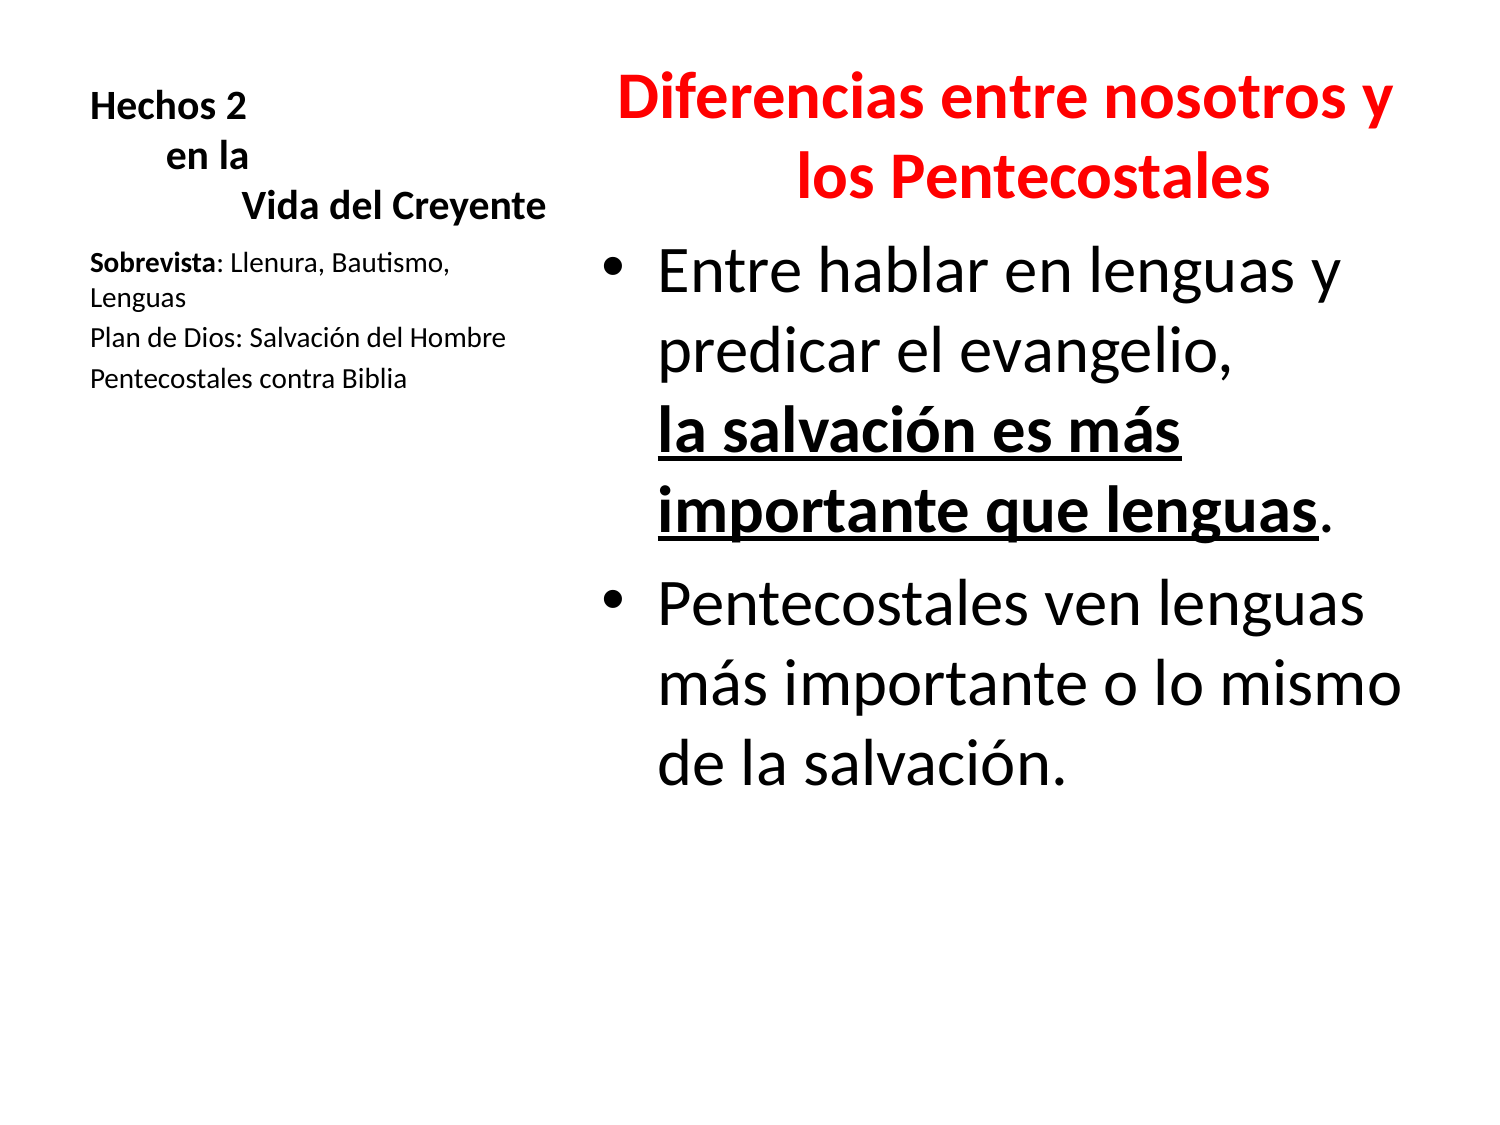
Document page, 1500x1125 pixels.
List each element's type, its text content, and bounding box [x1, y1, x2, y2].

title Hechos 2 en la Vida del Creyente [75, 44, 569, 235]
list Sobrevista: Llenura, Bautismo, Lenguas Plan de Dios: Salvación del Hombre Pentecostales contra Biblia [75, 235, 569, 1005]
list Diferencias entre nosotros y los Pentecostales Entre hablar en lenguas y predicar el evangelio, la salvación es más importante que lenguas. Pentecostales ven lenguas más importante o lo mismo de la salvación. [586, 44, 1425, 1005]
